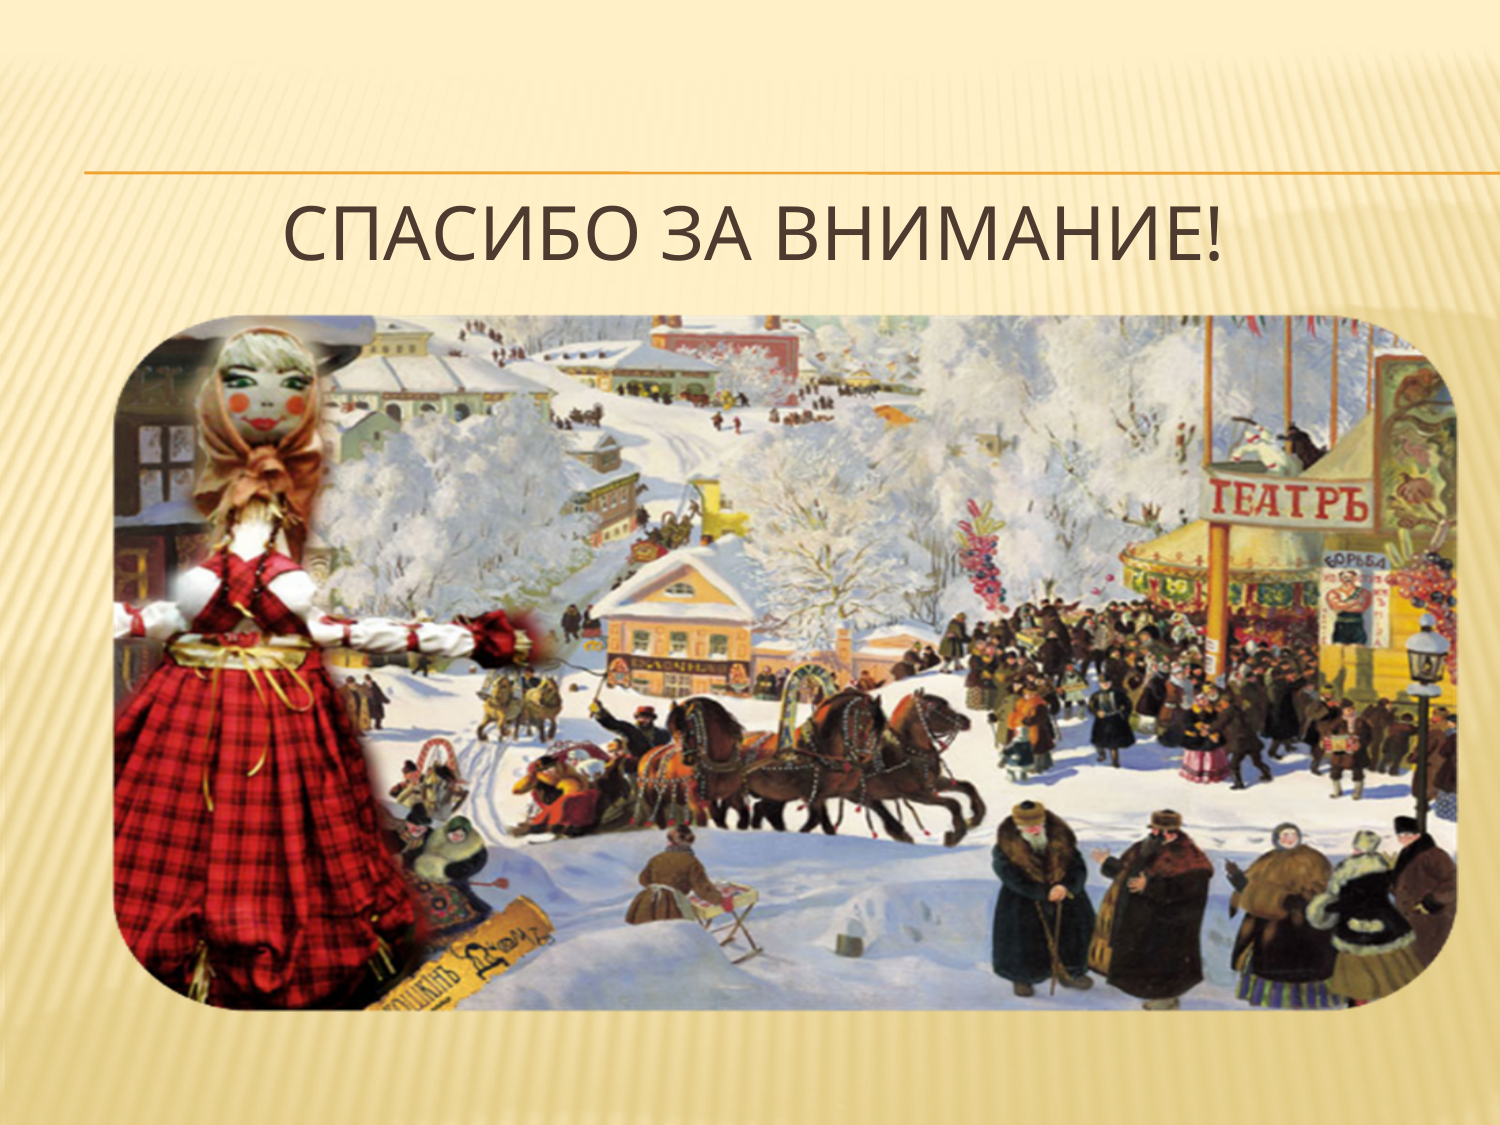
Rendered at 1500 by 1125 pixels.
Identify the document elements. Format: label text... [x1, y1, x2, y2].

picture [111, 314, 1460, 1012]
title Спасибо за внимание! [41, 0, 1467, 547]
